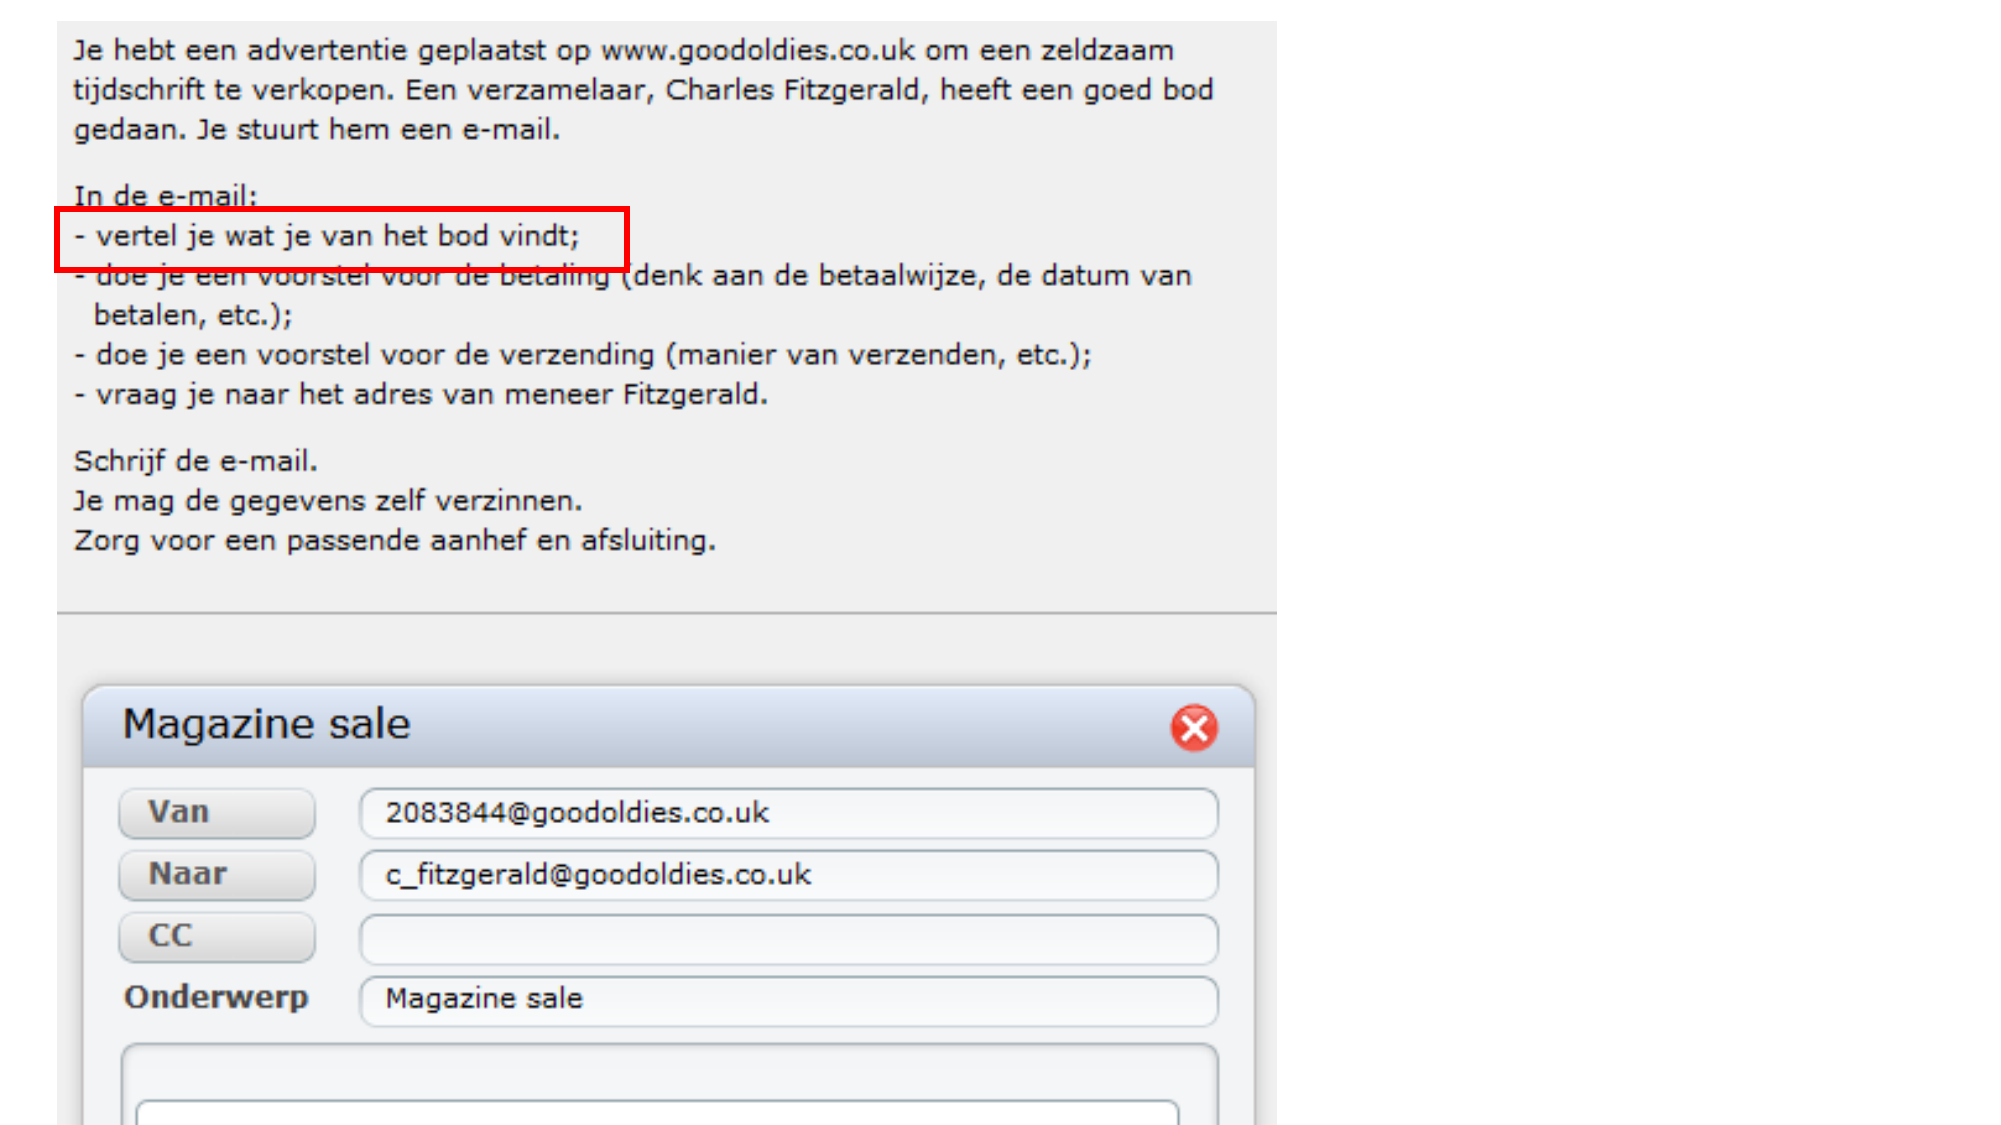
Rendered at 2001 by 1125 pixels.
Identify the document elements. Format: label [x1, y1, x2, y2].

picture [57, 21, 1277, 1125]
